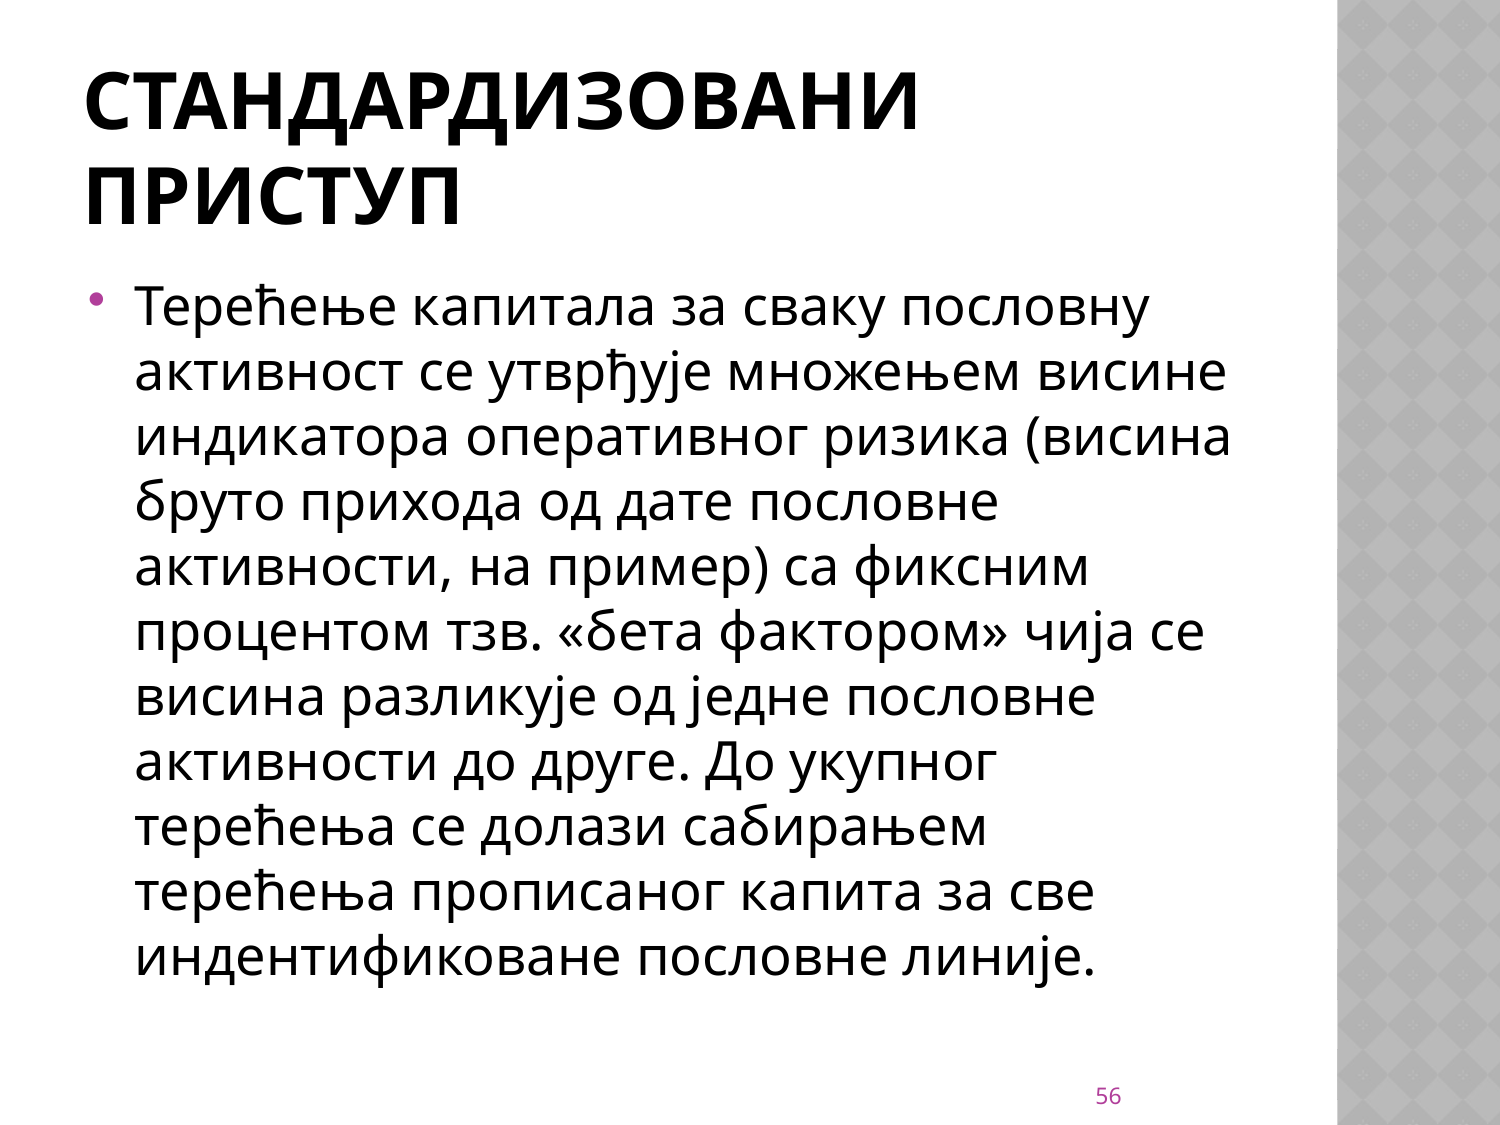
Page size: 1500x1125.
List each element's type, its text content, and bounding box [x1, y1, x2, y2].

list Терећење капитала за сваку пословну активност се утврђује множењем висине индикатора оперативног ризика (висина бруто прихода од дате пословне активности, на пример) са фиксним процентом тзв. «бета фактором» чија се висина разликује од једне пословне активности до друге. До укупног терећења се долази сабирањем терећења прописаног капита за све индентификоване пословне линије. [75, 264, 1263, 1059]
title Стандардизовани приступ [75, 52, 1263, 240]
slide_number 56 [1025, 1075, 1122, 1113]
